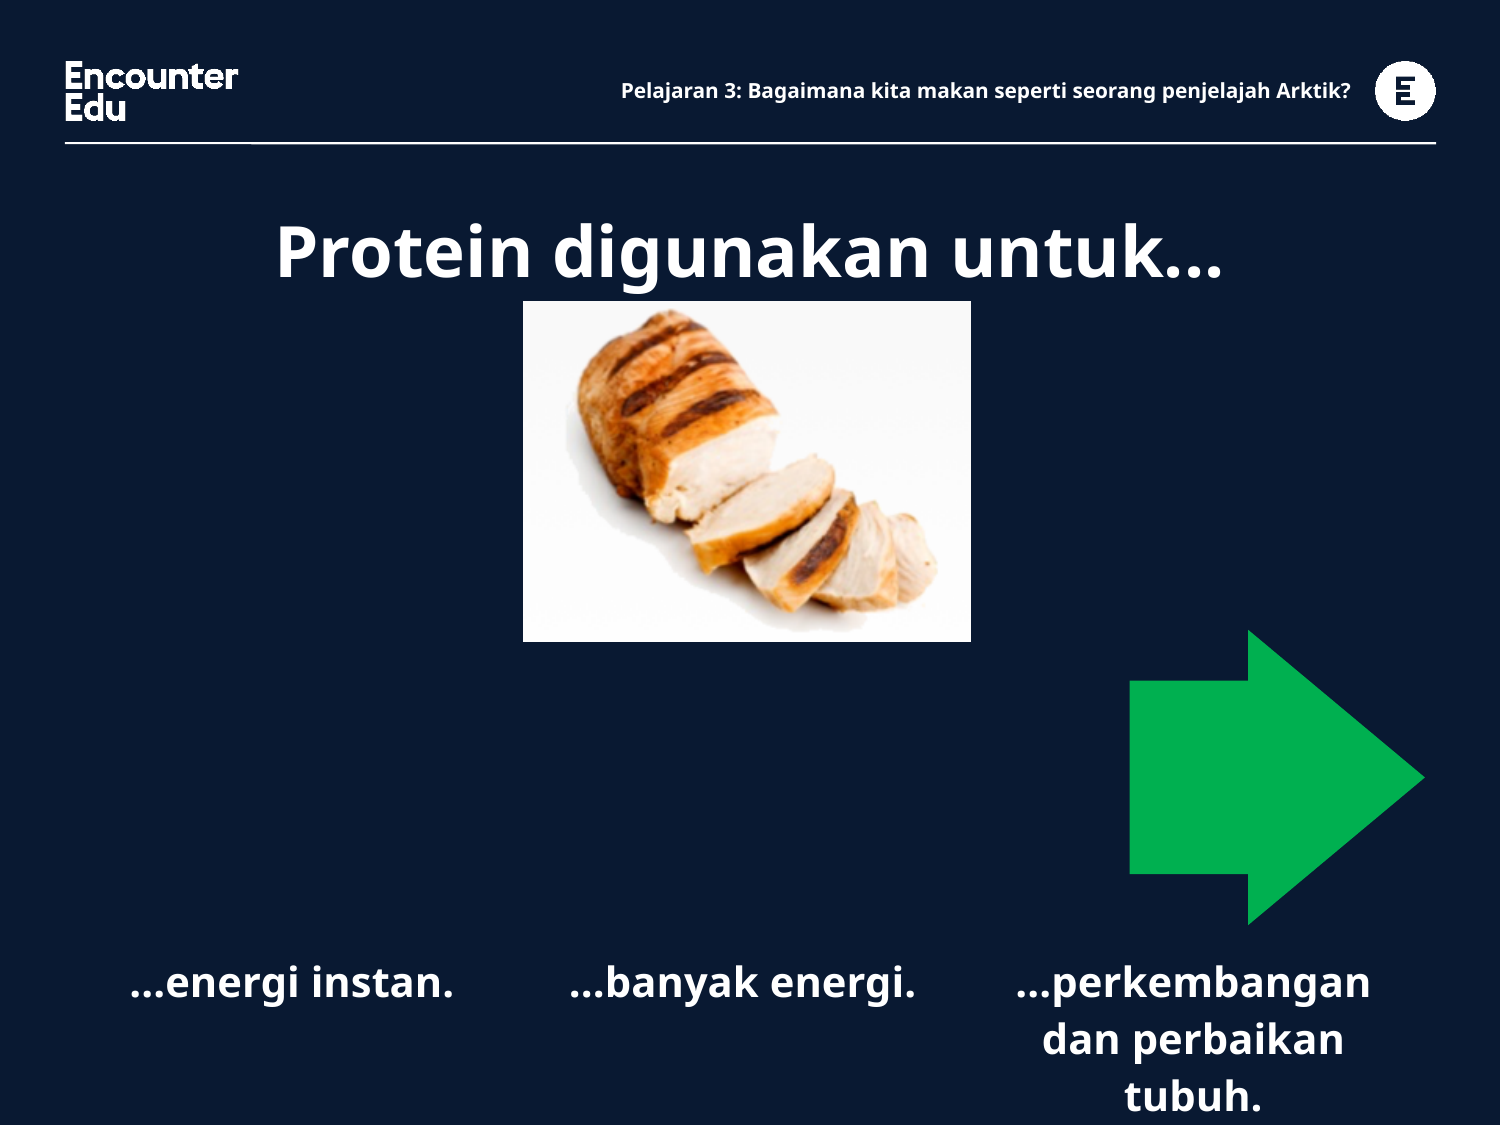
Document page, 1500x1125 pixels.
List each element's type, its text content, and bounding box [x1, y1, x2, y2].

picture [523, 301, 971, 642]
text_box Protein digunakan untuk... [73, 199, 1427, 300]
title Pelajaran 3: Bagaimana kita makan seperti seorang penjelajah Arktik? [608, 71, 1359, 113]
text_box [1127, 627, 1428, 927]
picture [1373, 59, 1437, 122]
table_header ...banyak energi. [517, 946, 968, 1125]
picture [61, 59, 243, 122]
table_header ...perkembangan dan perbaikan tubuh. [968, 946, 1419, 1125]
table_header ...energi instan. [66, 946, 517, 1125]
